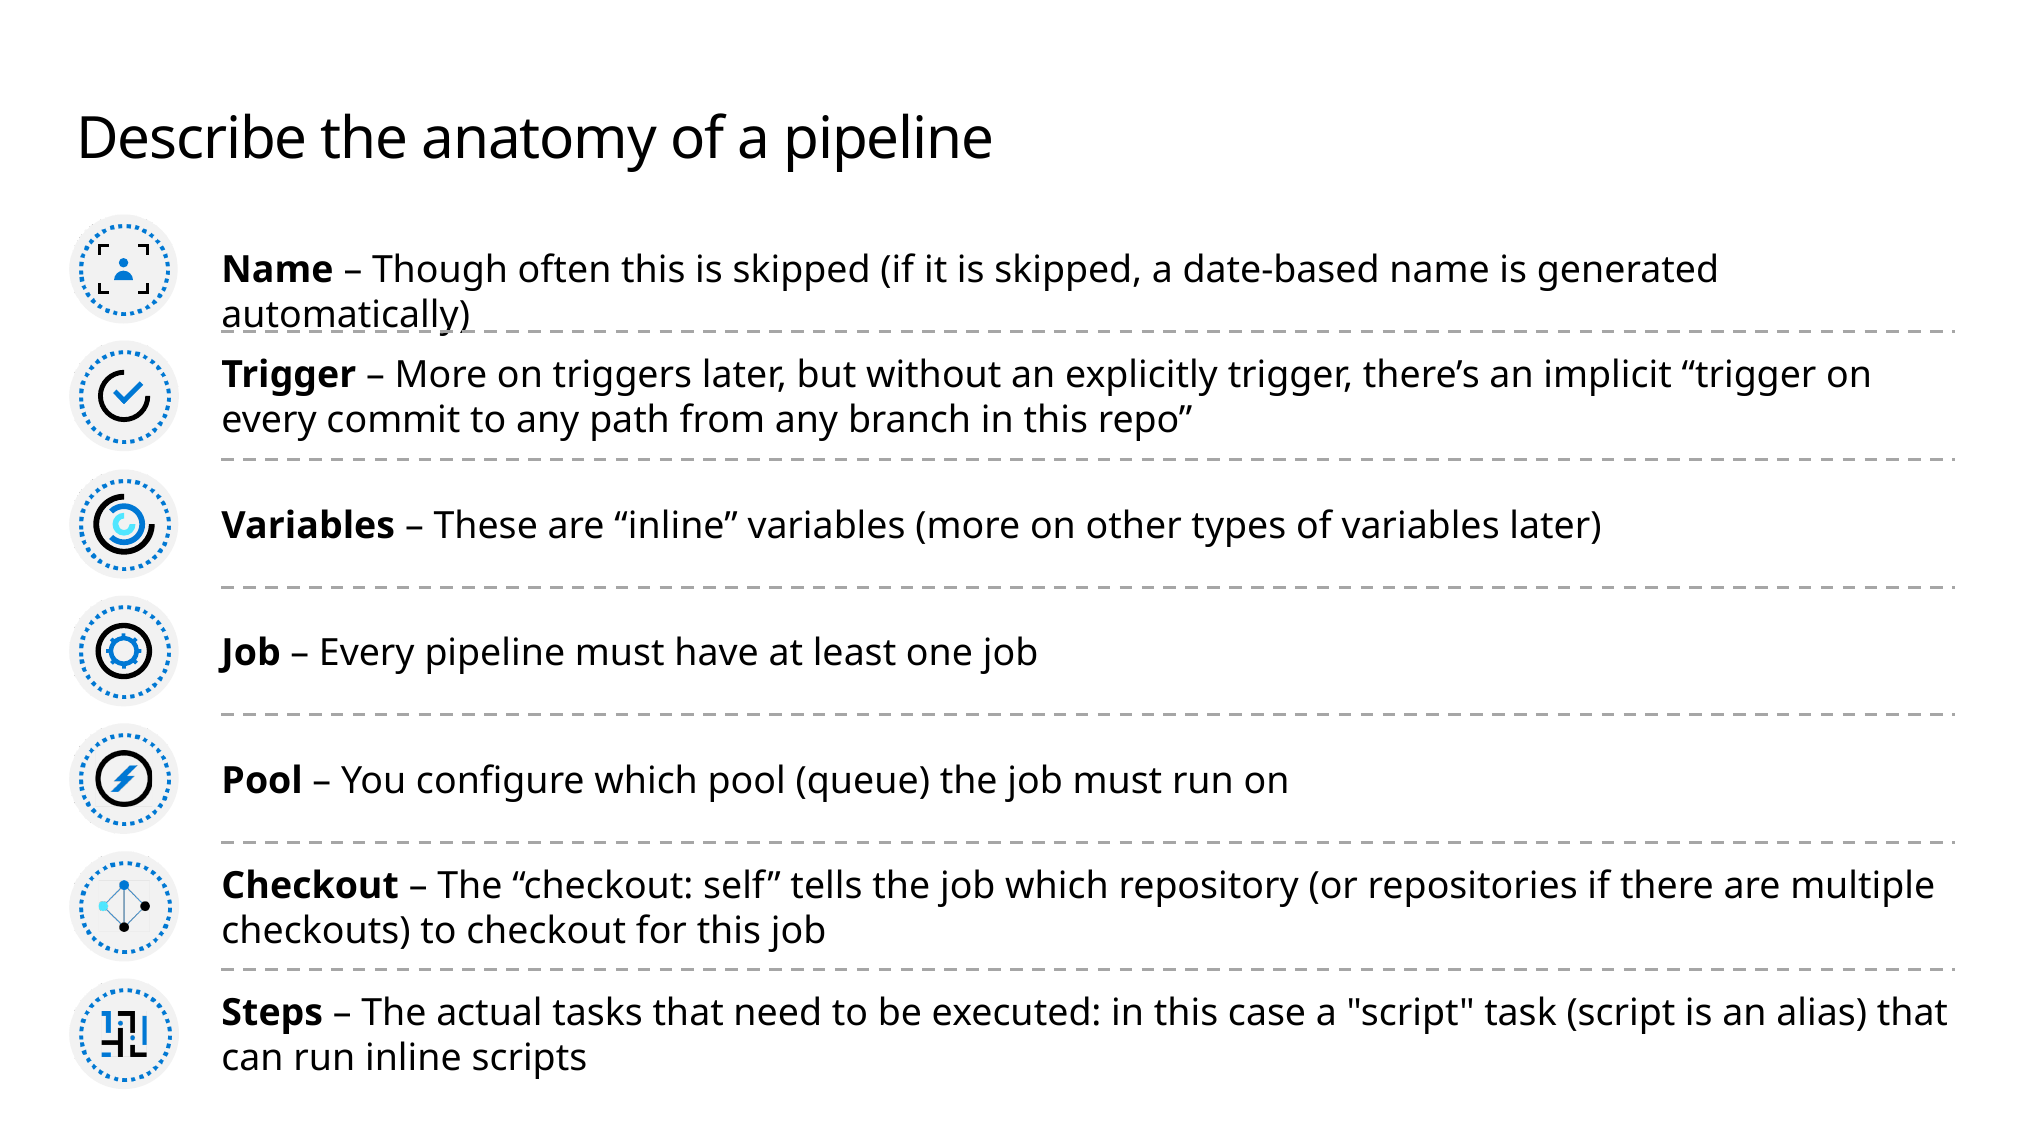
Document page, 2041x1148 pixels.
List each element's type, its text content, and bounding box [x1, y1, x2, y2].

picture [68, 850, 180, 962]
text_box Pool – You configure which pool (queue) the job must run on [221, 755, 1970, 801]
picture [68, 722, 179, 835]
picture [68, 468, 179, 579]
text_box Job – Every pipeline must have at least one job [221, 628, 1970, 674]
picture [68, 595, 179, 707]
picture [68, 213, 178, 324]
text_box Name – Though often this is skipped (if it is skipped, a date-based name is generated automatically) [221, 245, 1970, 336]
picture [68, 340, 180, 452]
picture [68, 977, 180, 1090]
title Describe the anatomy of a pipeline [76, 103, 1969, 172]
text_box Variables – These are “inline” variables (more on other types of variables later) [221, 500, 1970, 546]
text_box Trigger – More on triggers later, but without an explicitly trigger, there’s an implicit “trigger on every commit to any path from any branch in this repo” [221, 350, 1970, 441]
text_box Checkout – The “checkout: self” tells the job which repository (or repositories if there are multiple checkouts) to checkout for this job [221, 860, 1970, 951]
text_box Steps – The actual tasks that need to be executed: in this case a "script" task (script is an alias) that can run inline scripts [221, 988, 1970, 1079]
